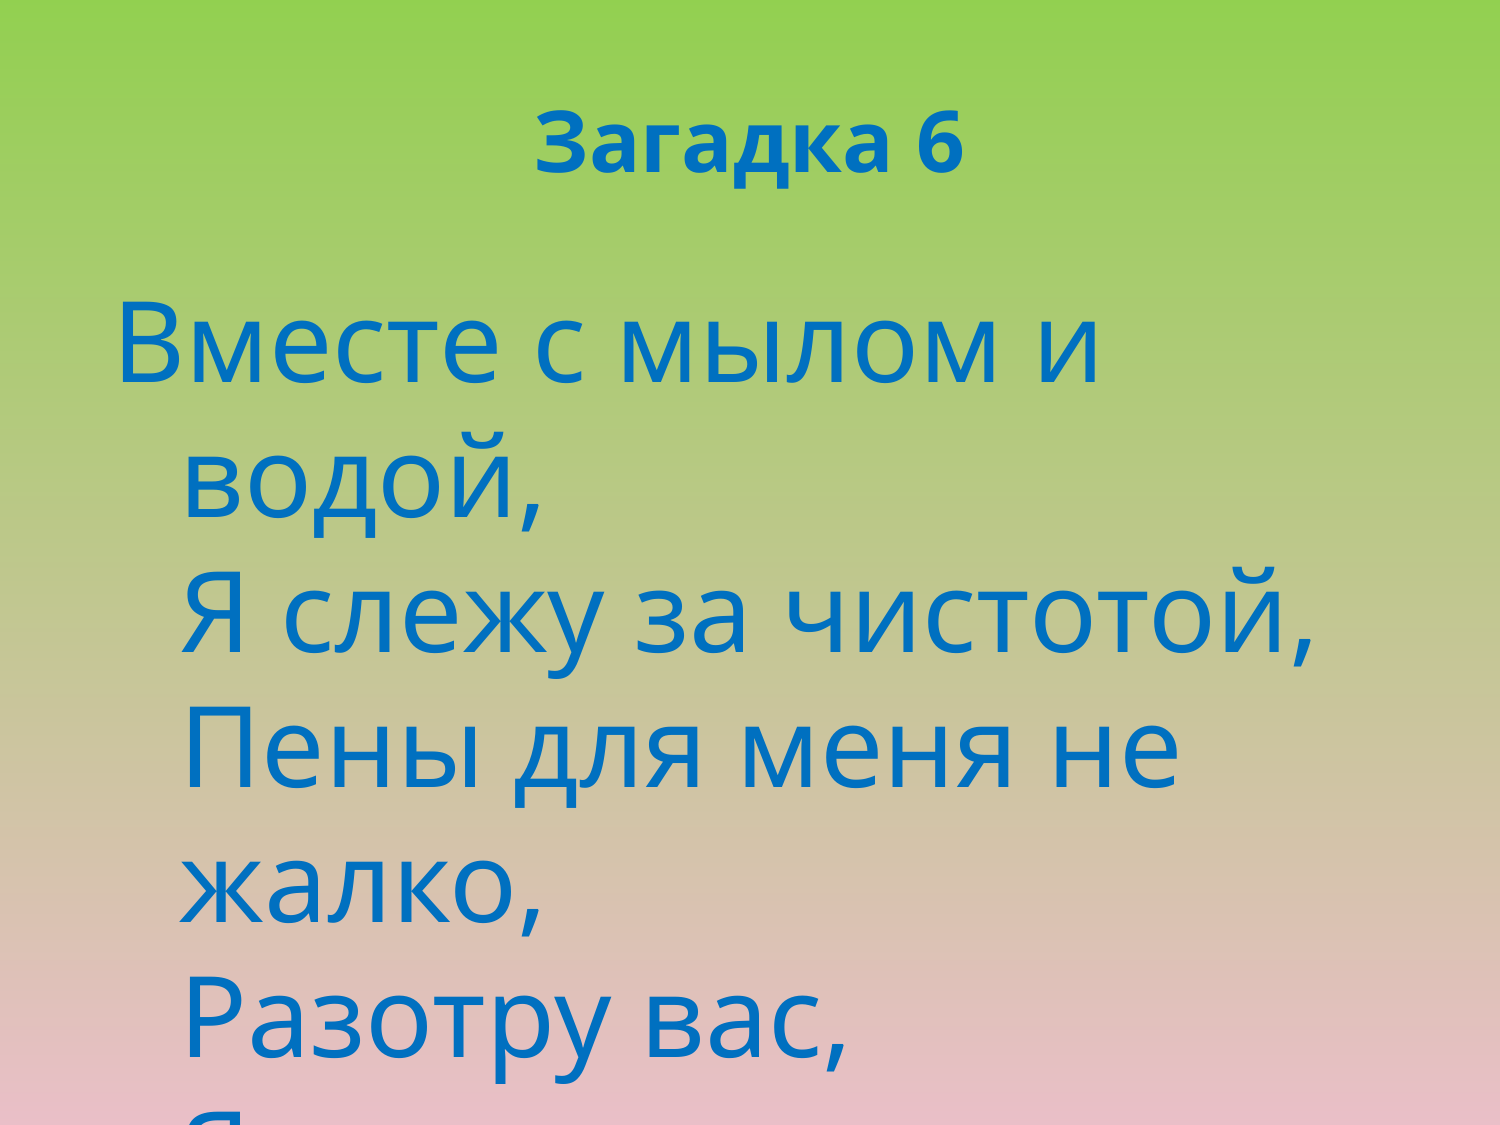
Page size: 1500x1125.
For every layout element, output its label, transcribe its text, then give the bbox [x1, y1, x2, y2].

title Загадка 6 [75, 45, 1425, 233]
list Вместе с мылом и водой, Я слежу за чистотой, Пены для меня не жалко, Разотру вас, Я - … [75, 262, 1425, 1035]
